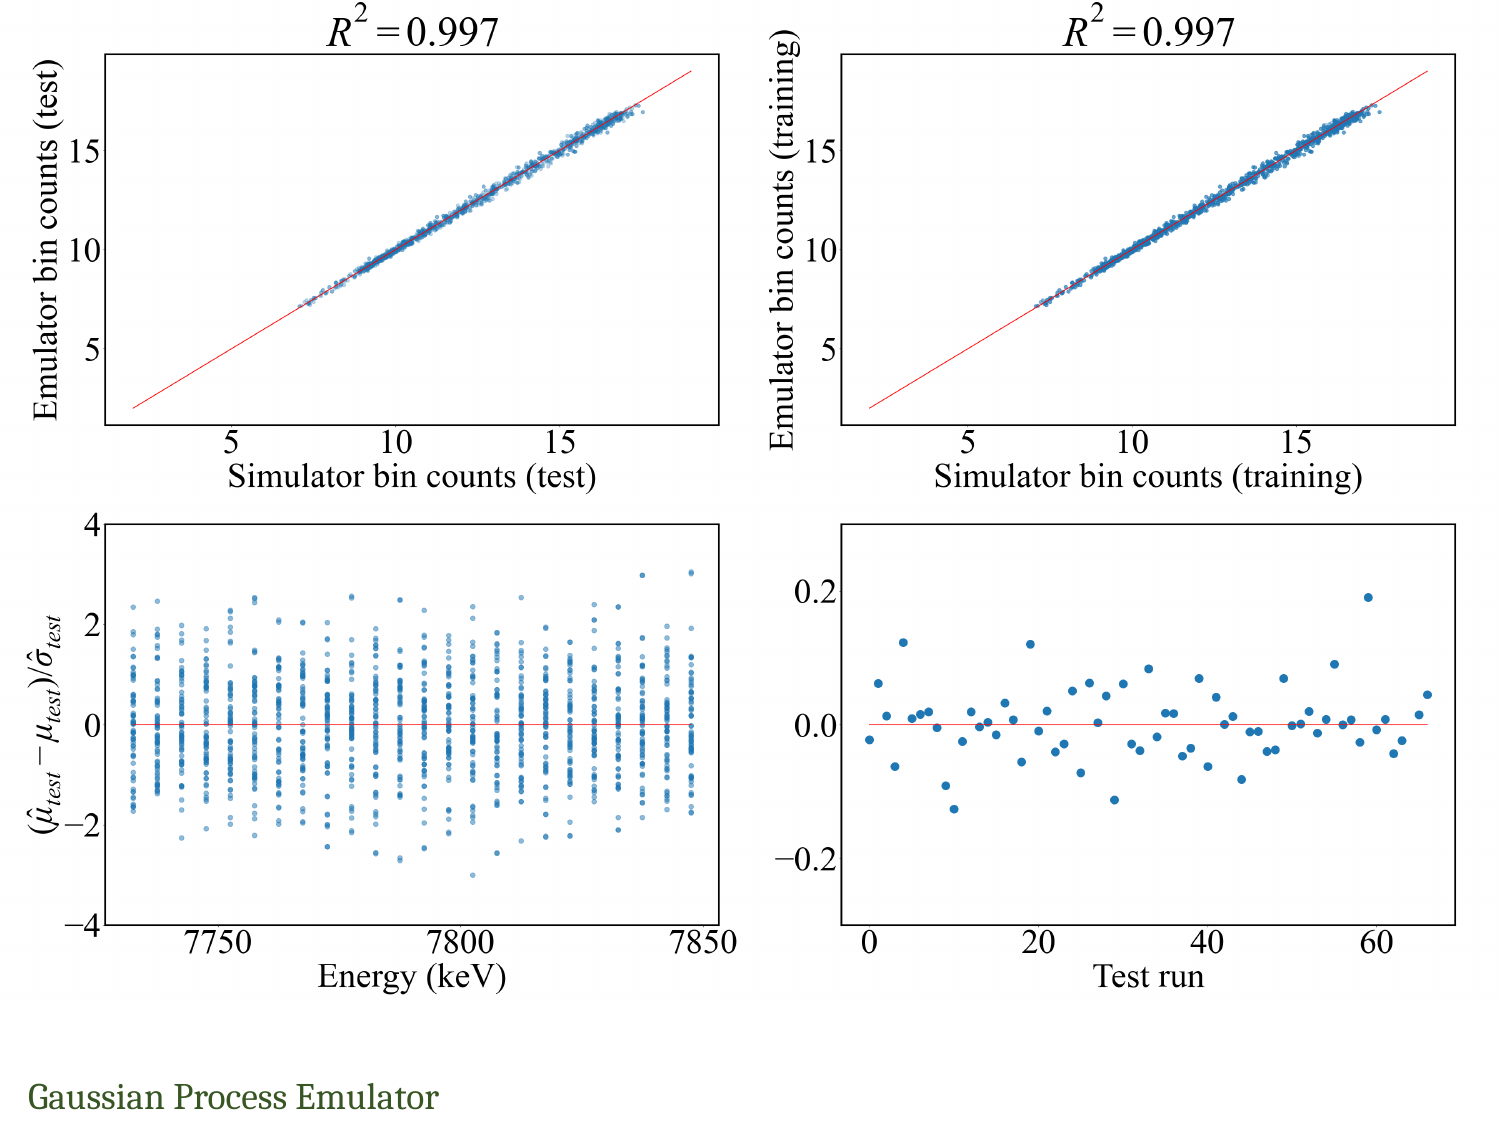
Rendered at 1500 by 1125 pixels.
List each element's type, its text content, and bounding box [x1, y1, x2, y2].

picture [0, 0, 1500, 1001]
text_box Gaussian Process Emulator [13, 1064, 455, 1125]
